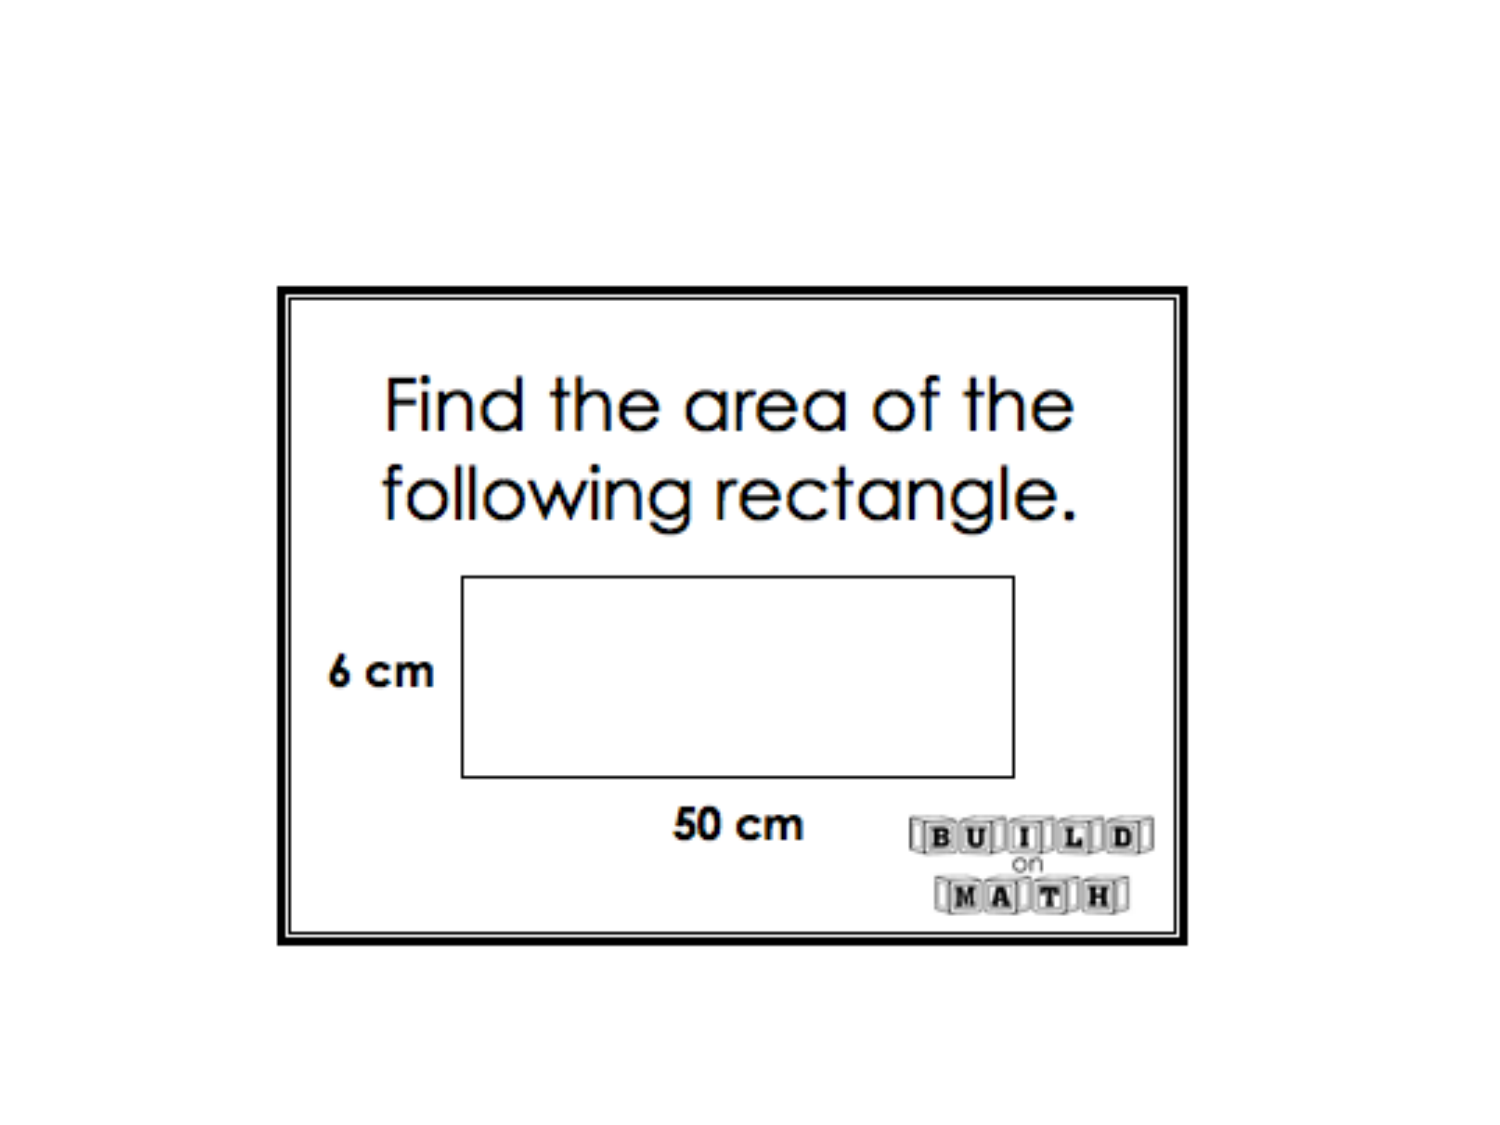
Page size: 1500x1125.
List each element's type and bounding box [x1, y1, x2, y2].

list [74, 262, 1426, 1006]
